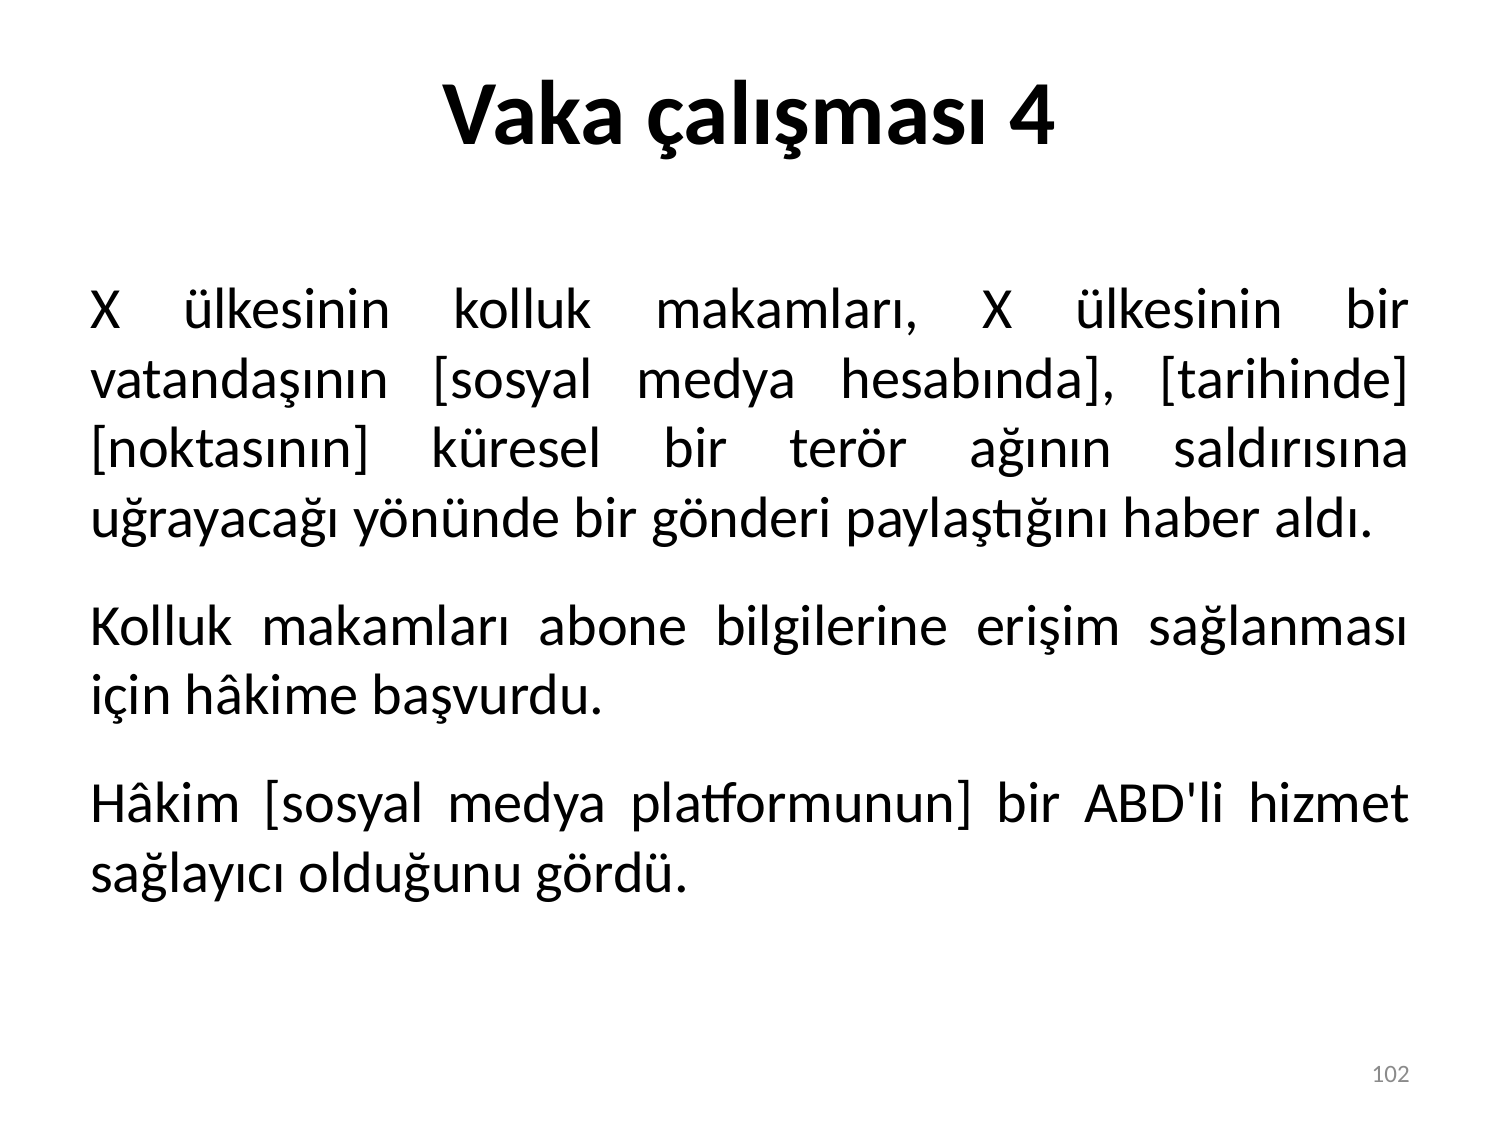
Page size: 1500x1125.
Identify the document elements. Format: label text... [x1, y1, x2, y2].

slide_number 102 [1074, 1042, 1425, 1103]
title Vaka çalışması 4 [75, 45, 1425, 233]
list X ülkesinin kolluk makamları, X ülkesinin bir vatandaşının [sosyal medya hesabında], [tarihinde] [noktasının] küresel bir terör ağının saldırısına uğrayacağı yönünde bir gönderi paylaştığını haber aldı. Kolluk makamları abone bilgilerine erişim sağlanması için hâkime başvurdu. Hâkim [sosyal medya platformunun] bir ABD'li hizmet sağlayıcı olduğunu gördü. [75, 262, 1425, 1022]
